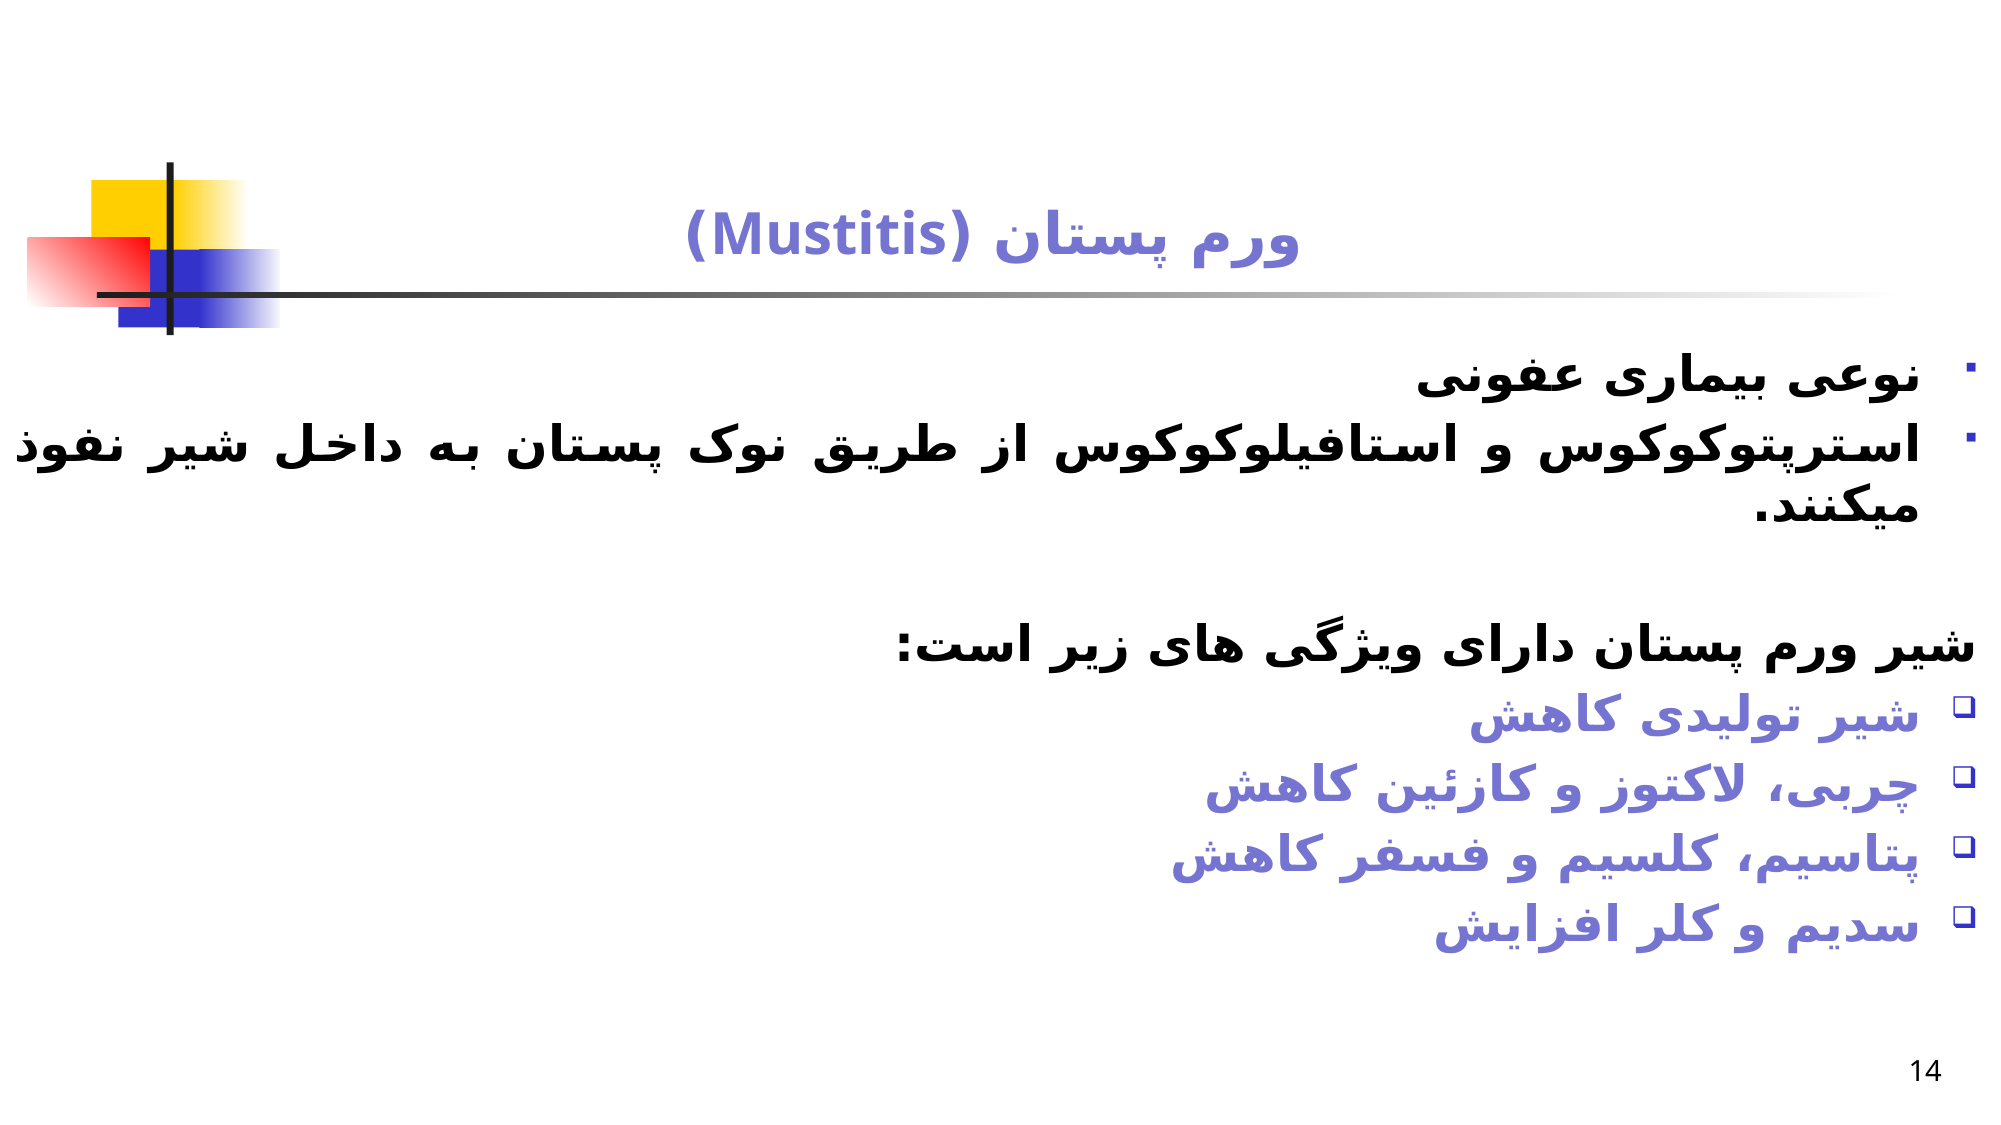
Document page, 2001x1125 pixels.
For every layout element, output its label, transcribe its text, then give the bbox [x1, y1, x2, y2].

title ورم پستان (Mustitis) [140, 34, 1846, 275]
list نوعی بیماری عفونی استرپتوکوکوس و استافیلوکوکوس از طریق نوک پستان به داخل شیر نفوذ میکنند. شیر ورم پستان دارای ویژگی های زیر است: شیر تولیدی کاهش چربی، لاکتوز و کازئین کاهش پتاسیم، کلسیم و فسفر کاهش سدیم و کلر افزایش [0, 334, 1994, 1125]
